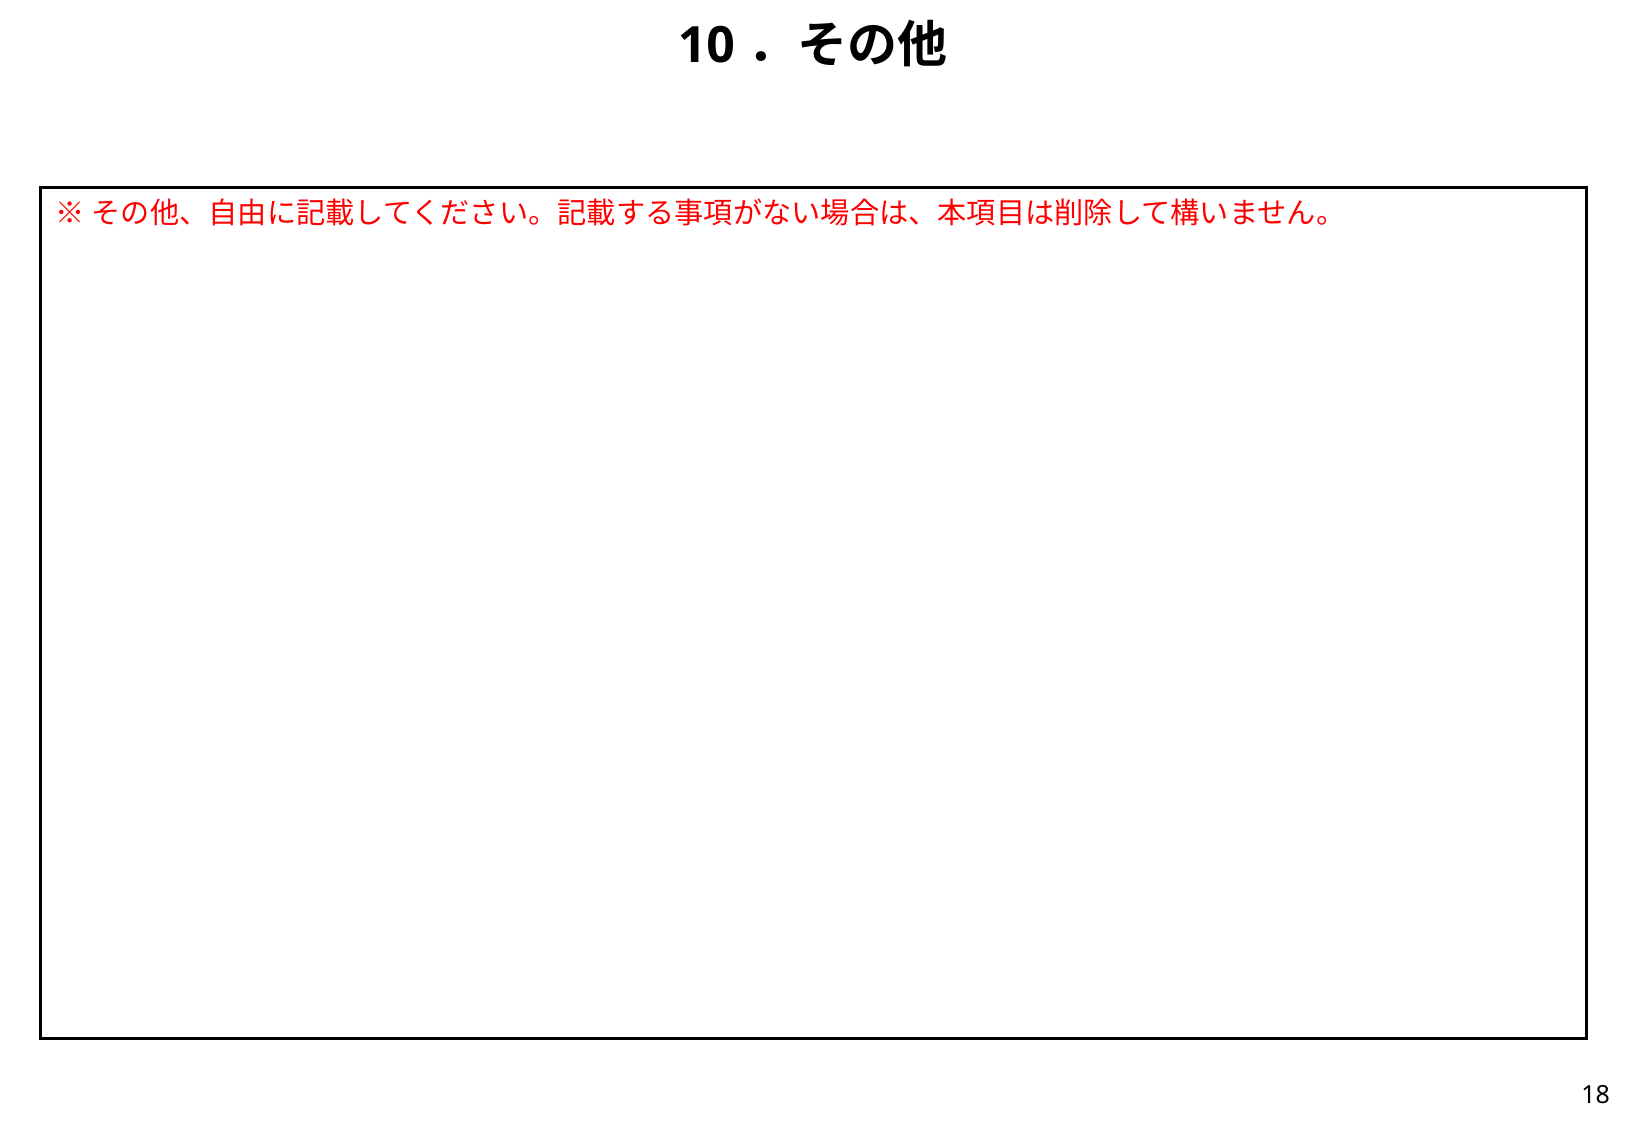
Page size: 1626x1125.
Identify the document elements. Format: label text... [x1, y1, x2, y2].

slide_number 17 [1259, 1065, 1625, 1125]
title 10．その他 [0, 0, 1625, 93]
text_box ※その他、自由に記載してください。記載する事項がない場合は、本項目は削除して構いません。 [40, 186, 1588, 1039]
